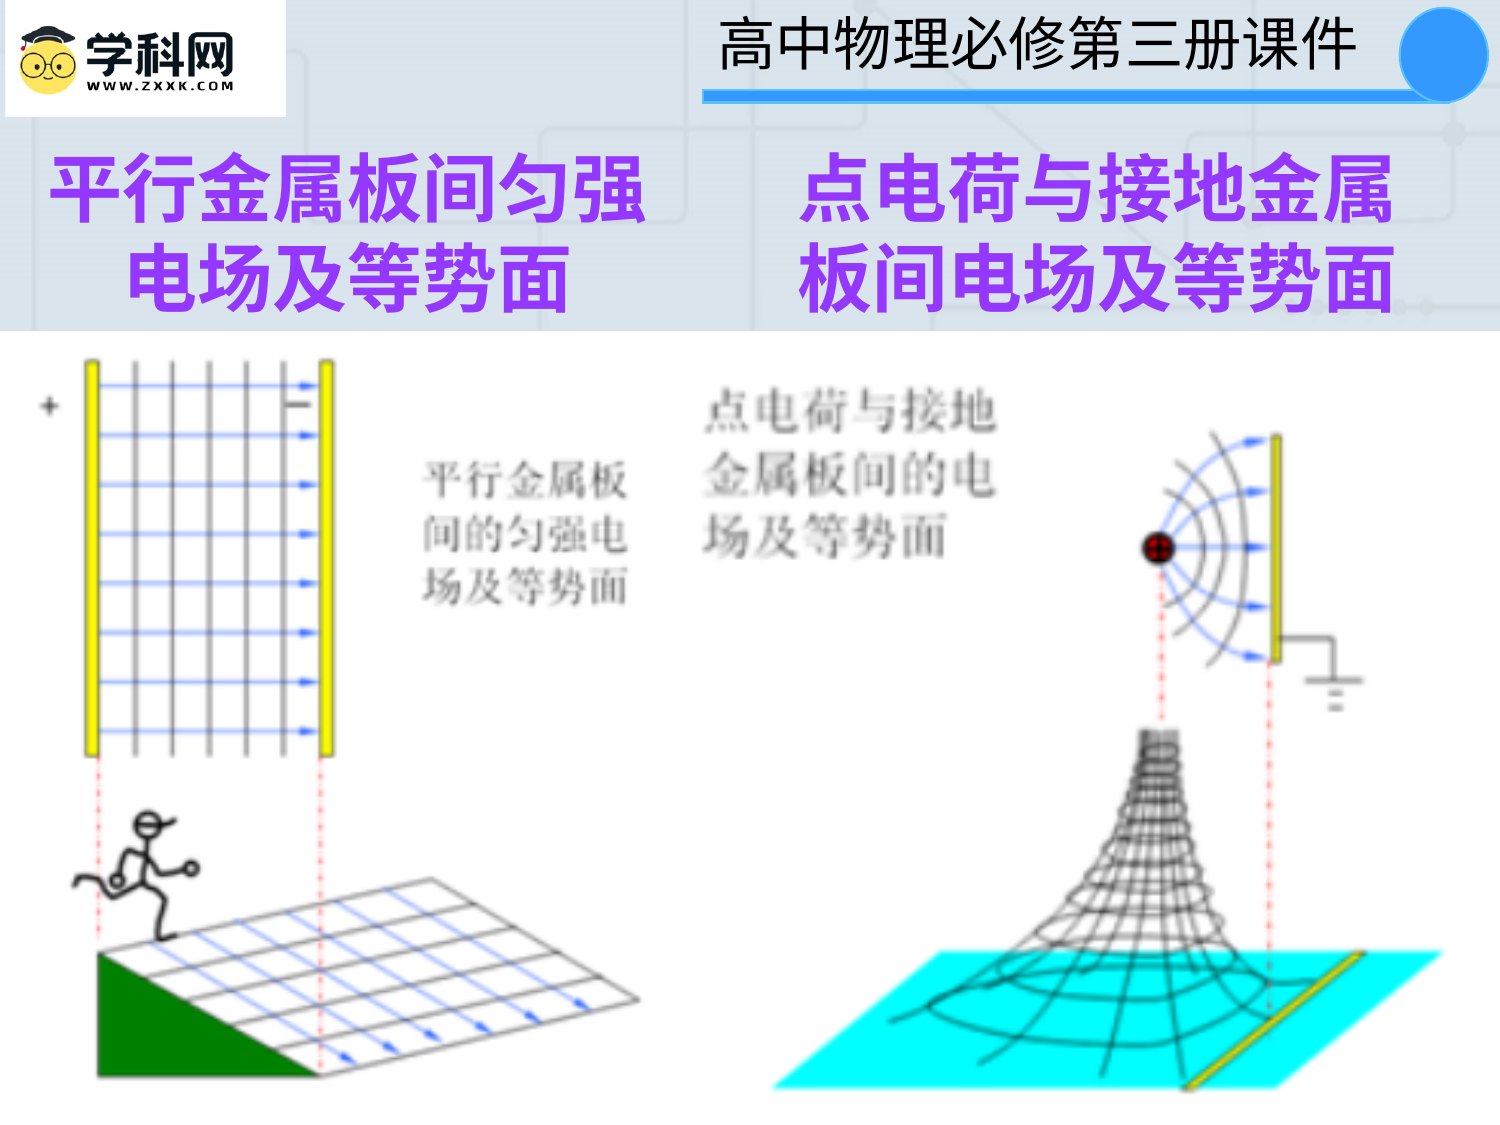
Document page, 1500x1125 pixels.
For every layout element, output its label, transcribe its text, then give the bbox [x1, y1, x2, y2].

text_box 平行金属板间匀强电场及等势面 [0, 134, 695, 330]
text_box 点电荷与接地金属板间电场及等势面 [750, 134, 1445, 330]
picture [0, 0, 1500, 1125]
